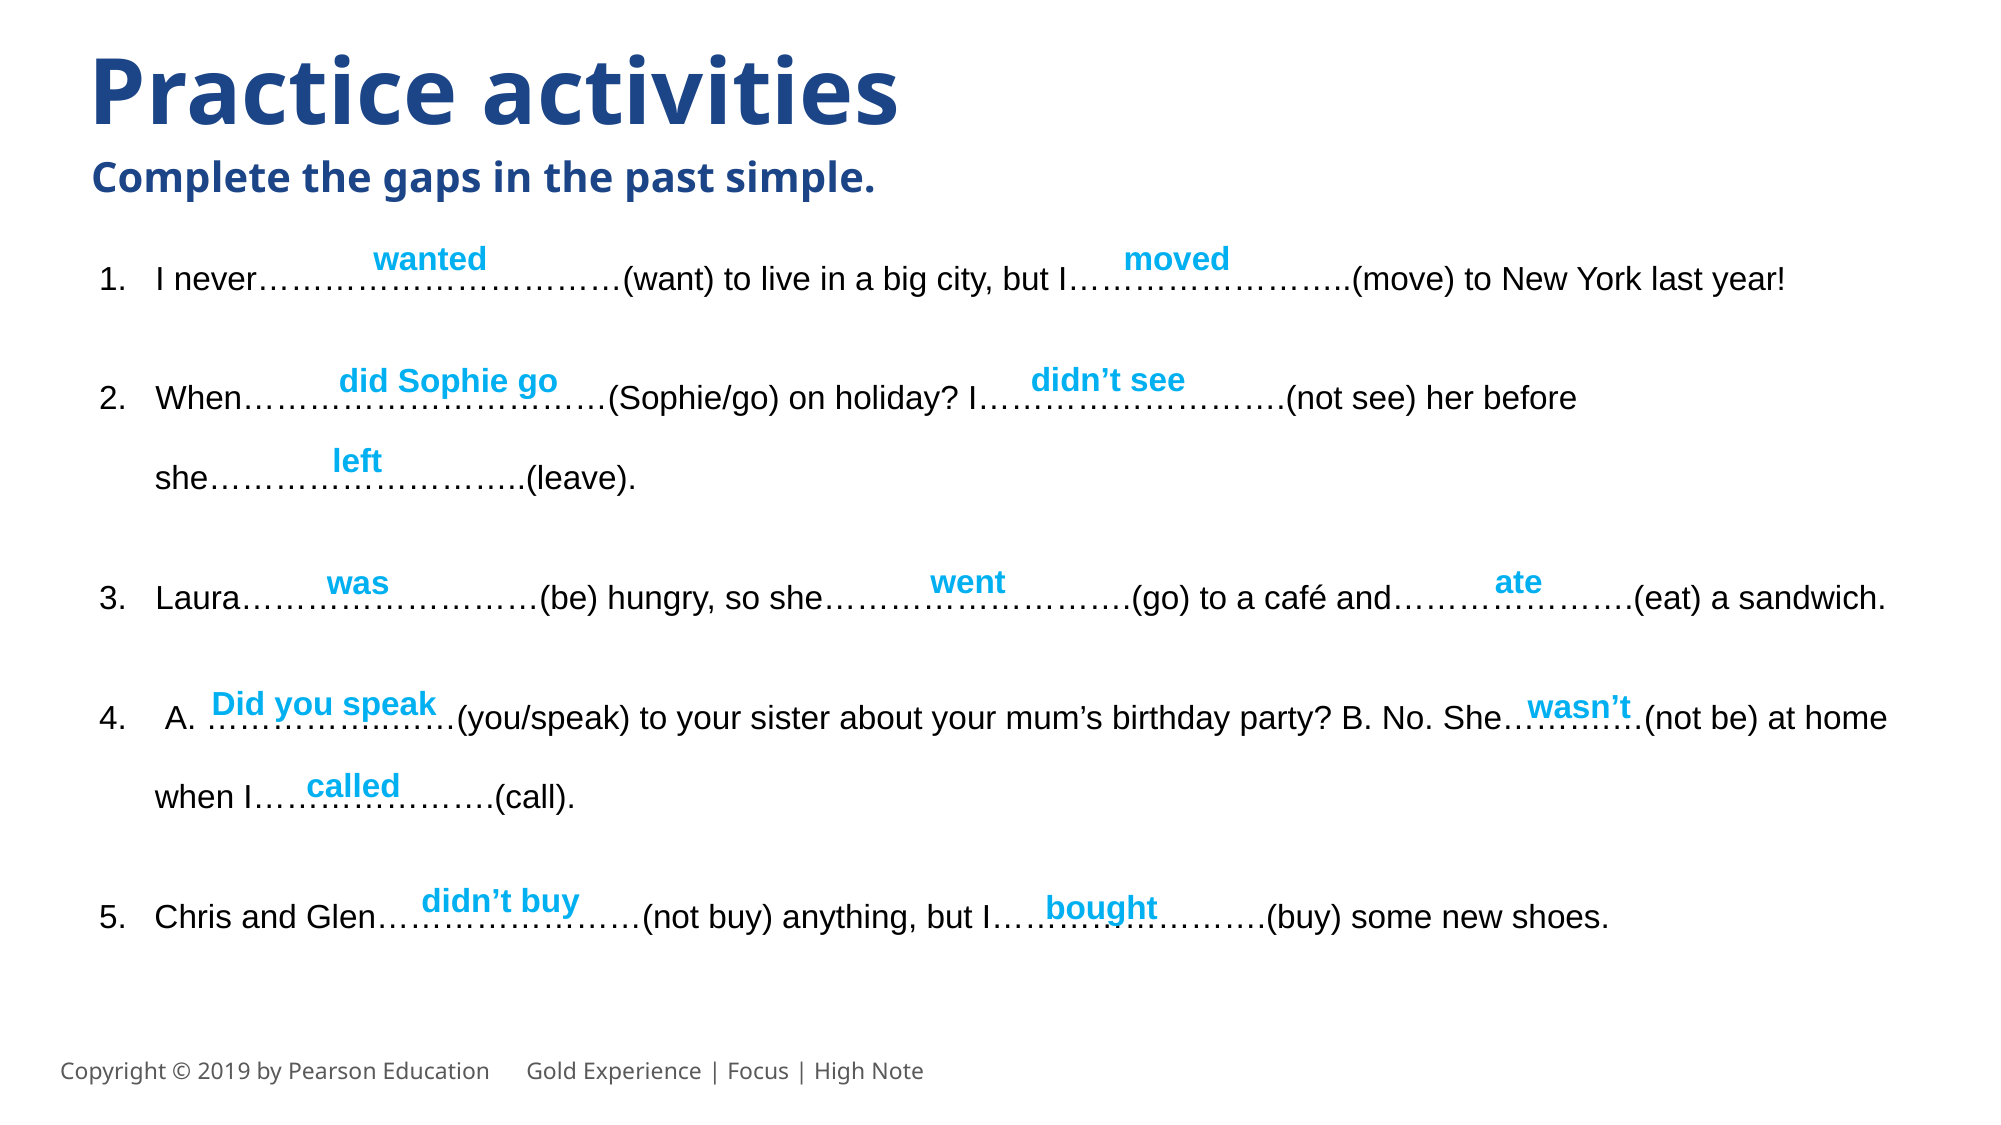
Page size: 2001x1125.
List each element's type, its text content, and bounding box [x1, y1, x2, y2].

text_box wasn’t [1512, 678, 1646, 733]
text_box ate [1479, 552, 1558, 608]
text_box did Sophie go [324, 351, 574, 407]
text_box Practice activities [73, 37, 1181, 169]
text_box was [312, 553, 405, 609]
text_box moved [1108, 229, 1246, 285]
text_box didn’t buy [406, 872, 595, 927]
text_box Did you speak [196, 674, 452, 730]
text_box went [915, 552, 1021, 608]
text_box bought [1030, 878, 1173, 934]
text_box left [317, 431, 398, 487]
text_box wanted [358, 229, 503, 285]
text_box didn’t see [1015, 350, 1201, 406]
text_box Complete the gaps in the past simple. [76, 148, 1960, 217]
text_box called [291, 756, 416, 812]
footer Copyright © 2019 by Pearson Education Gold Experience | Focus | High Note [45, 1040, 1084, 1101]
text_box I never……………………………(want) to live in a big city, but I……………………..(move) to New York last year! When……………………………(Sophie/go) on holiday? I……………………….(not see) her before she………………………..(leave). Laura………………………(be) hungry, so she……………………….(go) to a café and………………….(eat) a sandwich. A. ……………..……(you/speak) to your sister about your mum’s birthday party? B. No. She……….…(not be) at home when I………………….(call). 5. Chris and Glen……………………(not buy) anything, but I…………………….(buy) some new shoes. [84, 217, 1960, 1023]
